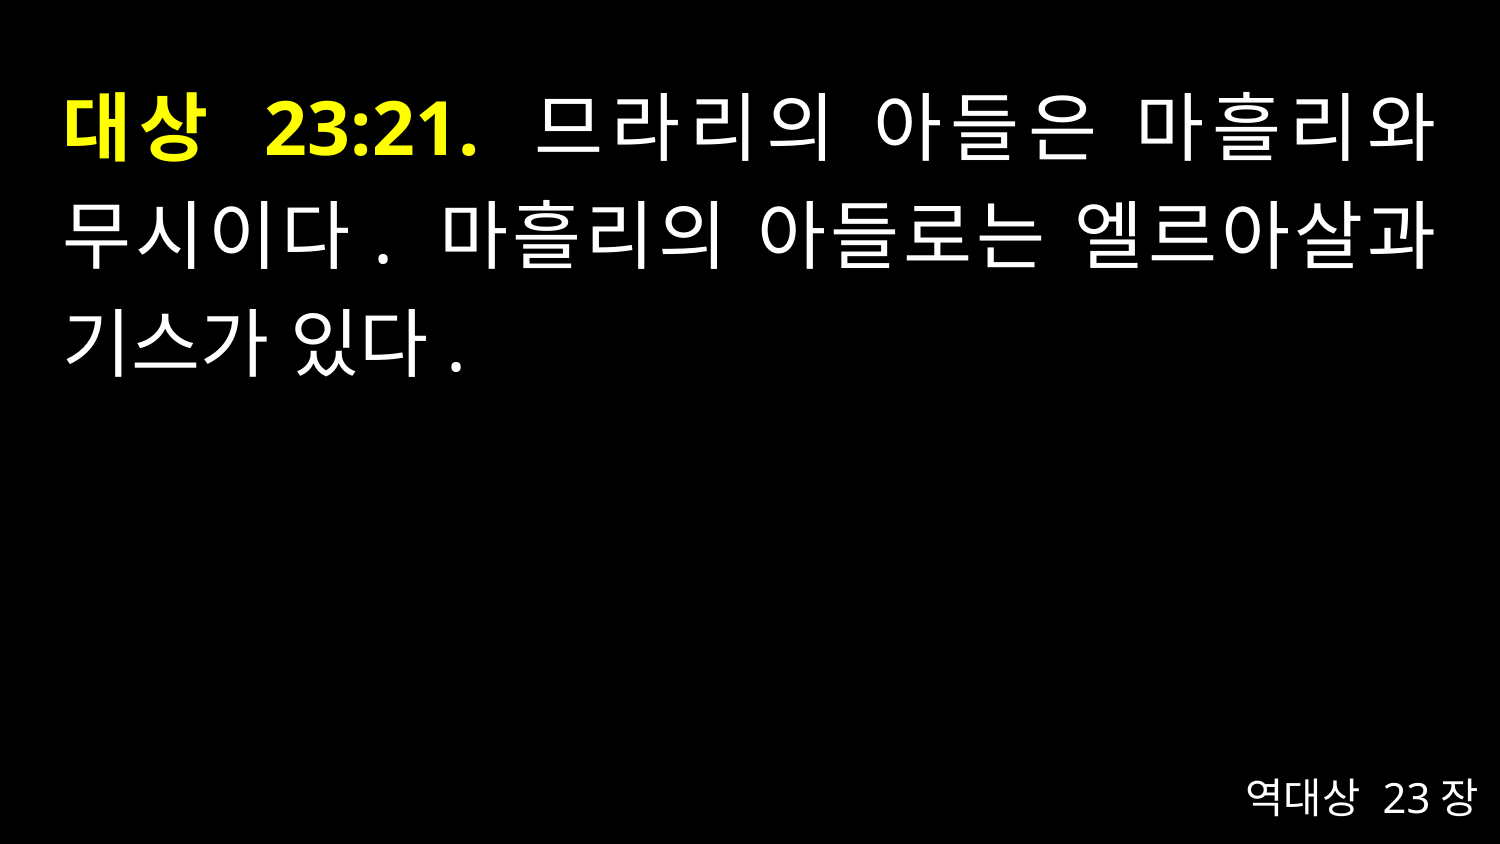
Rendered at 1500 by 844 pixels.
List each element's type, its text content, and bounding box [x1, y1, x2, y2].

subtitle 역대상 23장 [916, 770, 1500, 844]
title 대상 23:21. 므라리의 아들은 마흘리와 무시이다. 마흘리의 아들로는 엘르아살과 기스가 있다. [0, 0, 1500, 844]
